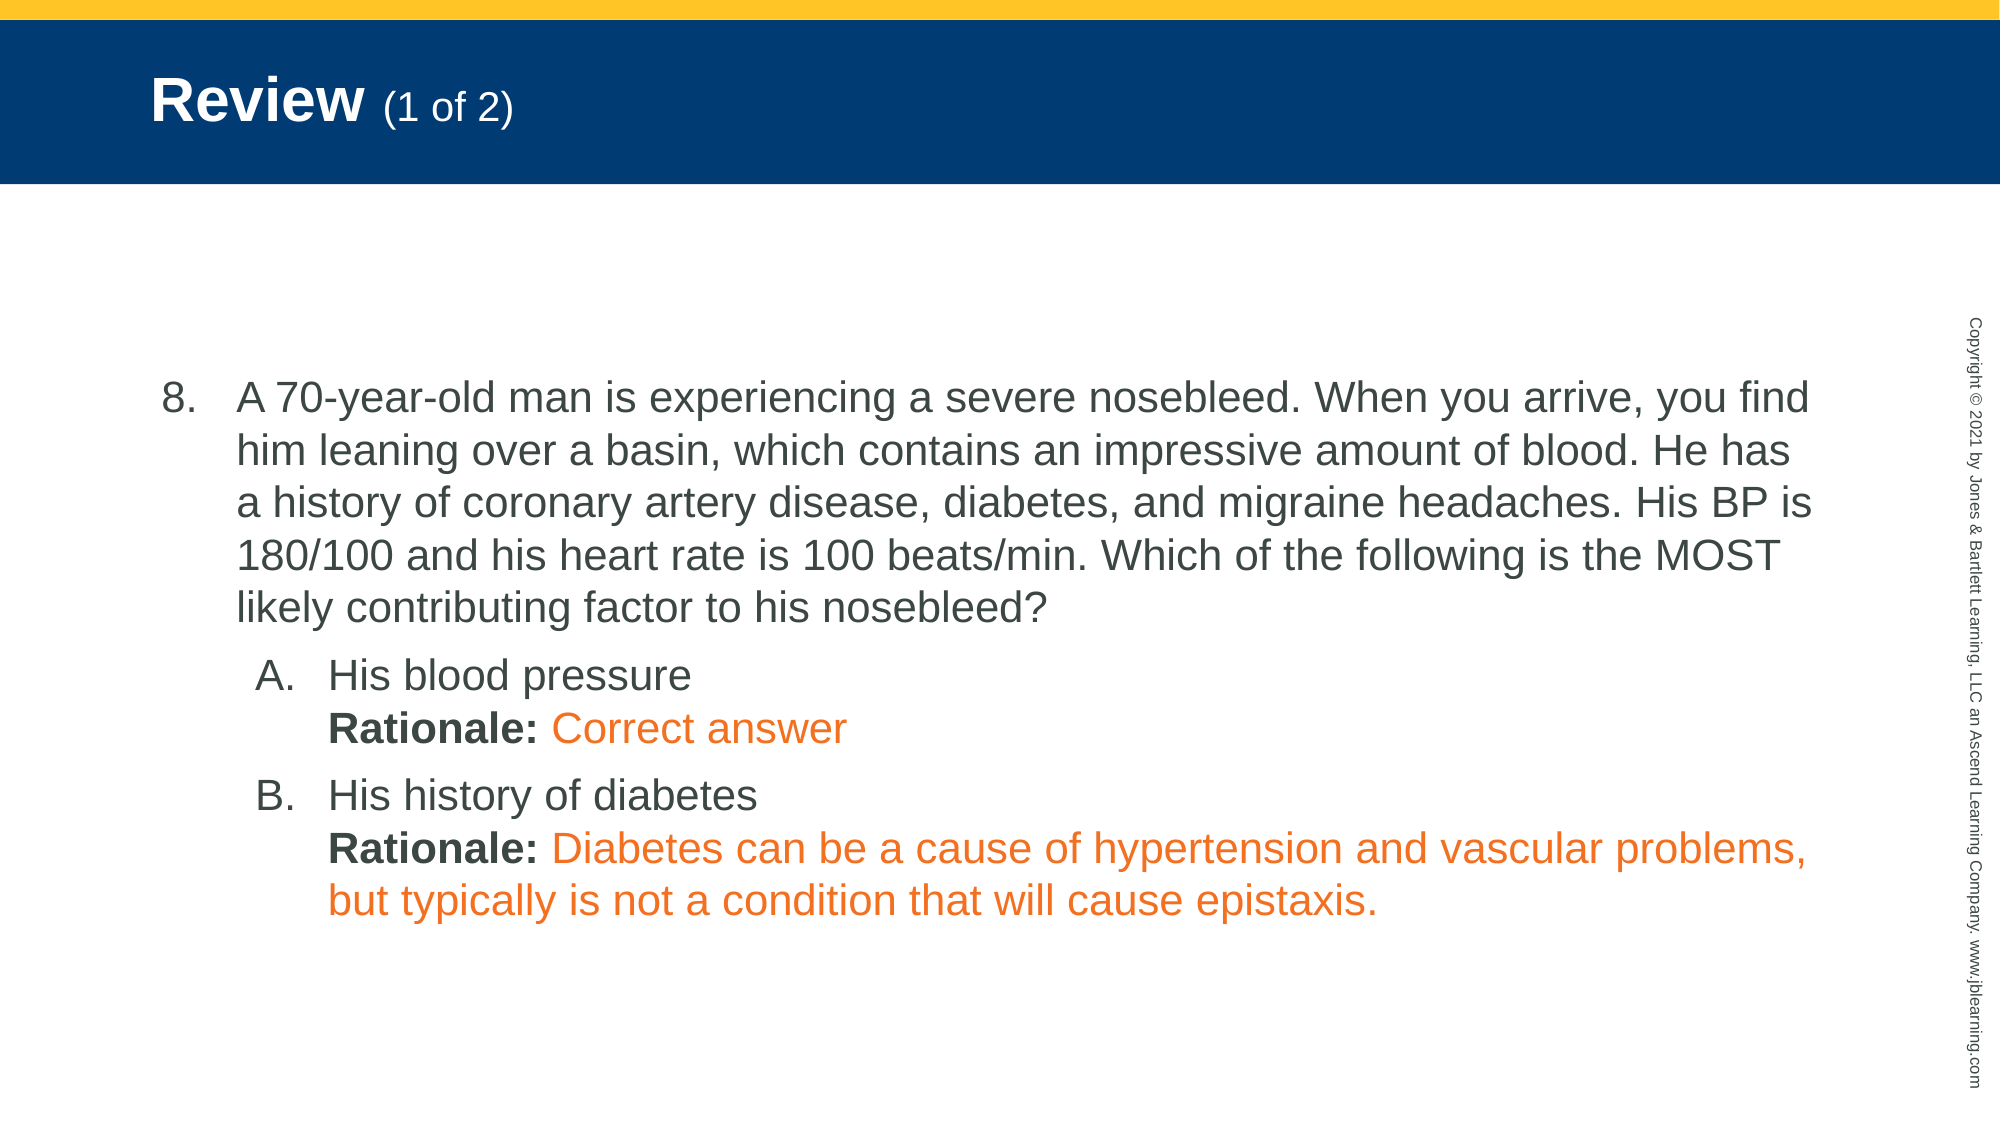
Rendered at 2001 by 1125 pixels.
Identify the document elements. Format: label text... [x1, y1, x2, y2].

list A 70-year-old man is experiencing a severe nosebleed. When you arrive, you find him leaning over a basin, which contains an impressive amount of blood. He has a history of coronary artery disease, diabetes, and migraine headaches. His BP is 180/100 and his heart rate is 100 beats/min. Which of the following is the MOST likely contributing factor to his nosebleed? His blood pressure Rationale: Correct answer His history of diabetes Rationale: Diabetes can be a cause of hypertension and vascular problems, but typically is not a condition that will cause epistaxis. [146, 361, 1859, 1016]
title Review (1 of 2) [0, 19, 2000, 185]
